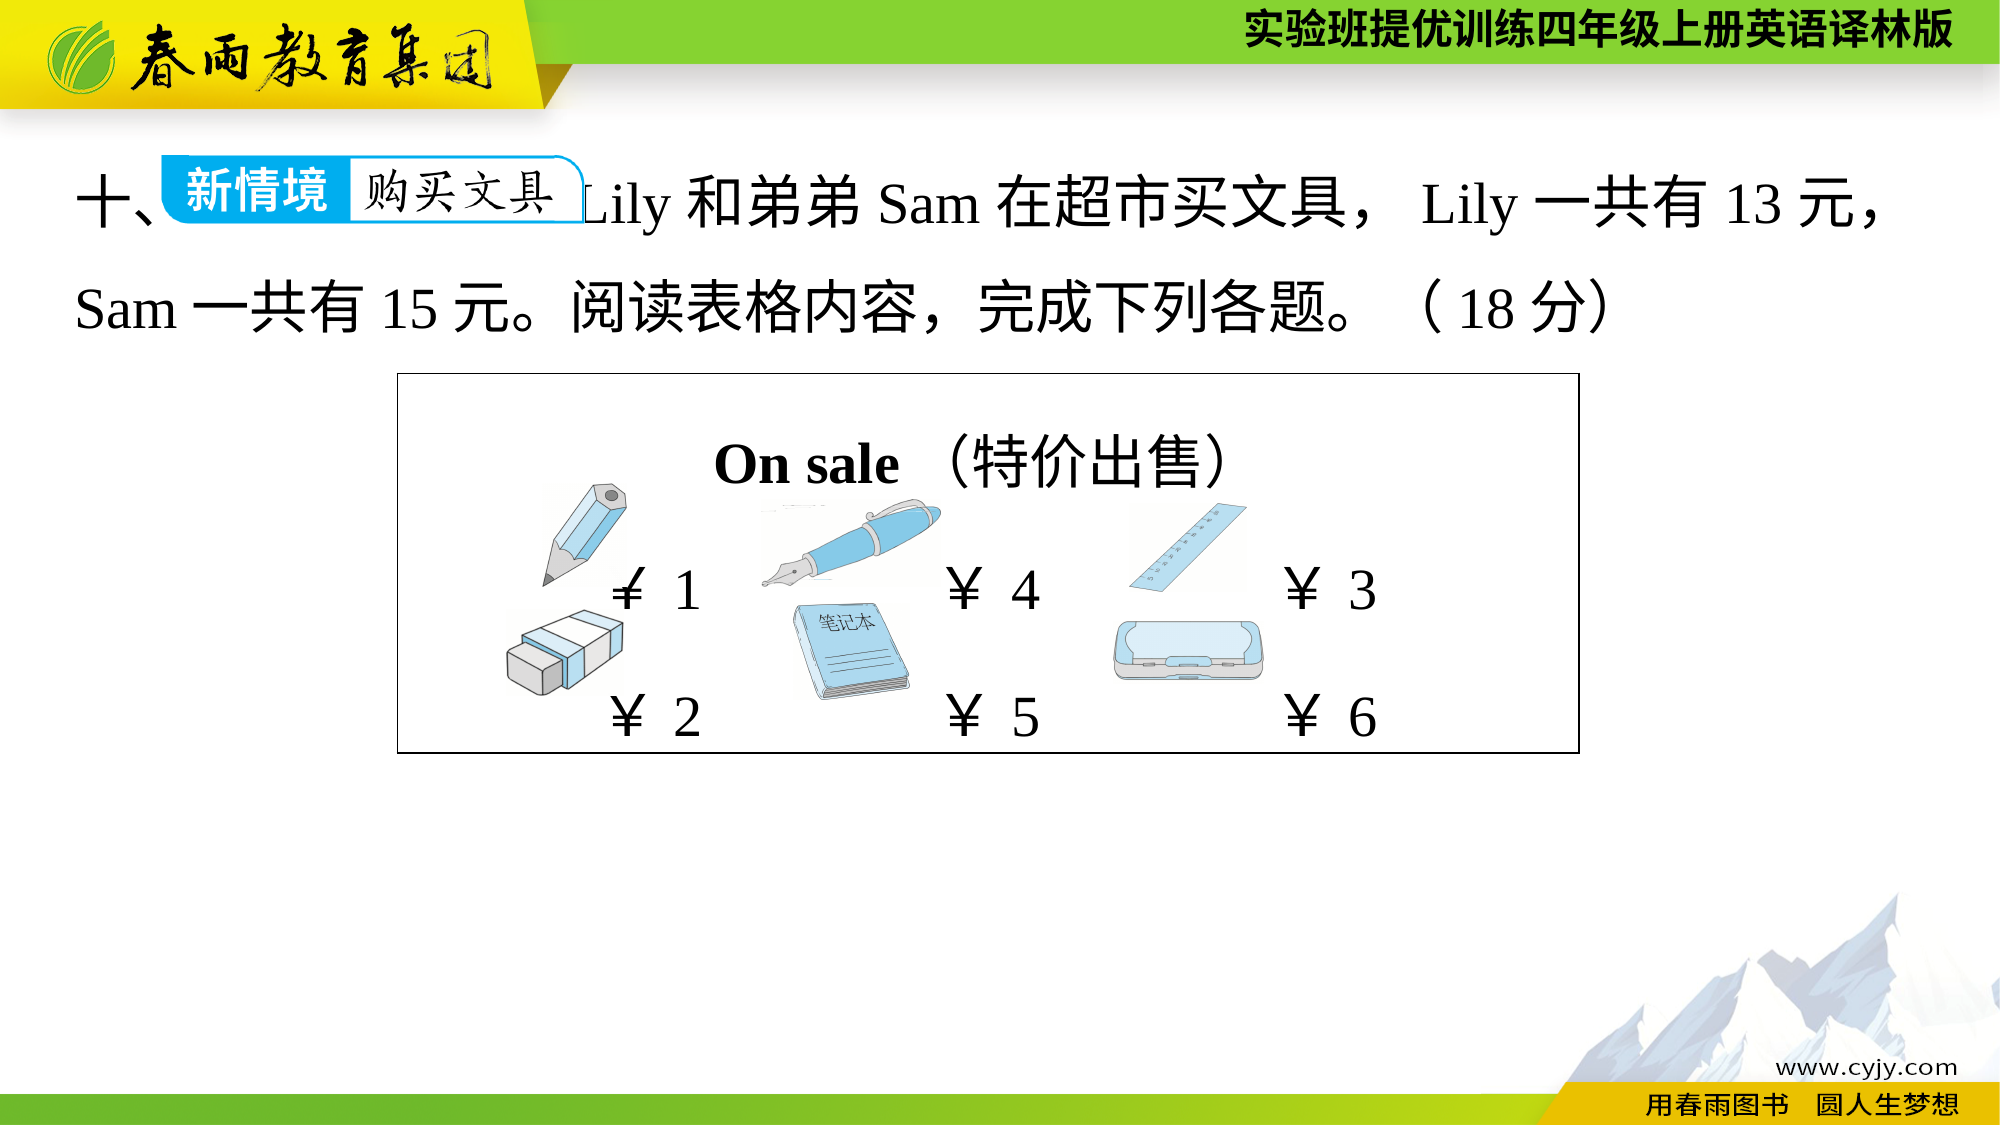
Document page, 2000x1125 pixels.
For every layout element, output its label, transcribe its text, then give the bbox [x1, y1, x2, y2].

picture [0, 0, 2000, 1125]
list 十、 Lily和弟弟Sam在超市买文具，Lily一共有13元，Sam一共有15元。阅读表格内容，完成下列各题。（18分） [59, 122, 1944, 350]
table_header On sale（特价出售） ￥1 ￥4 ￥3 ￥2 ￥5 ￥6 [398, 374, 1578, 752]
